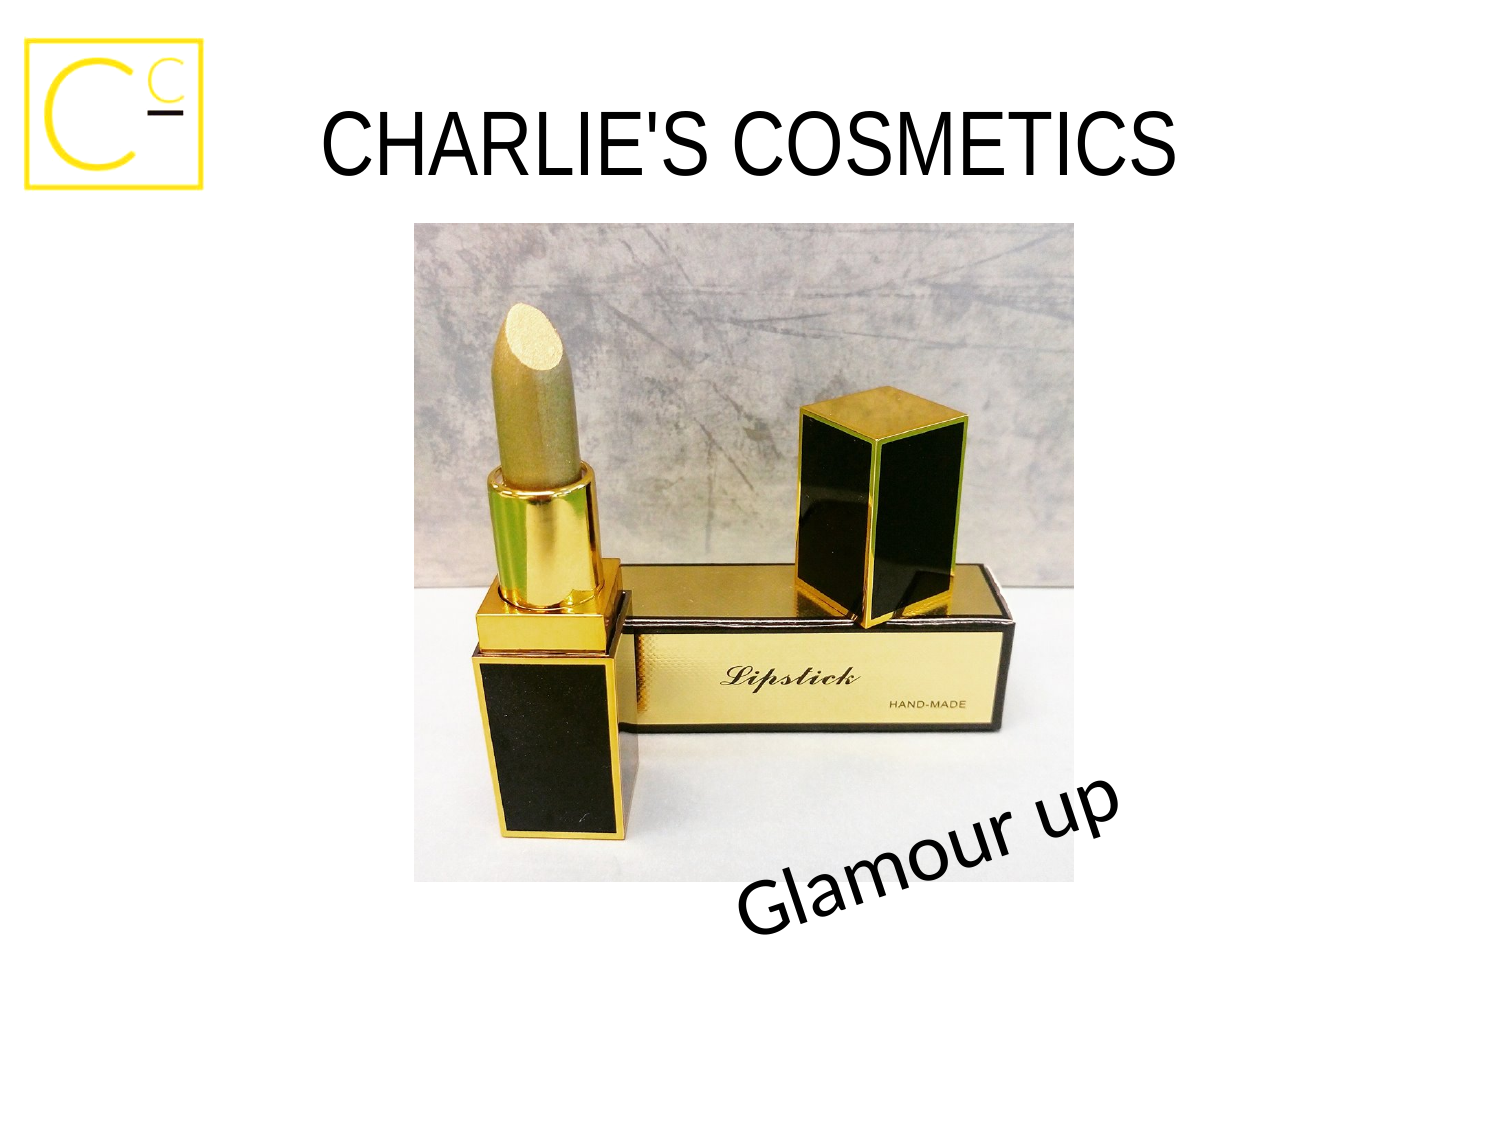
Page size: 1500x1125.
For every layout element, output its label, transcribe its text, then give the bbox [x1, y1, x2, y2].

text_box Glamour up [712, 592, 1500, 1106]
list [414, 222, 1074, 882]
picture [4, 4, 224, 224]
title CHARLIE'S COSMETICS [75, 45, 1425, 233]
